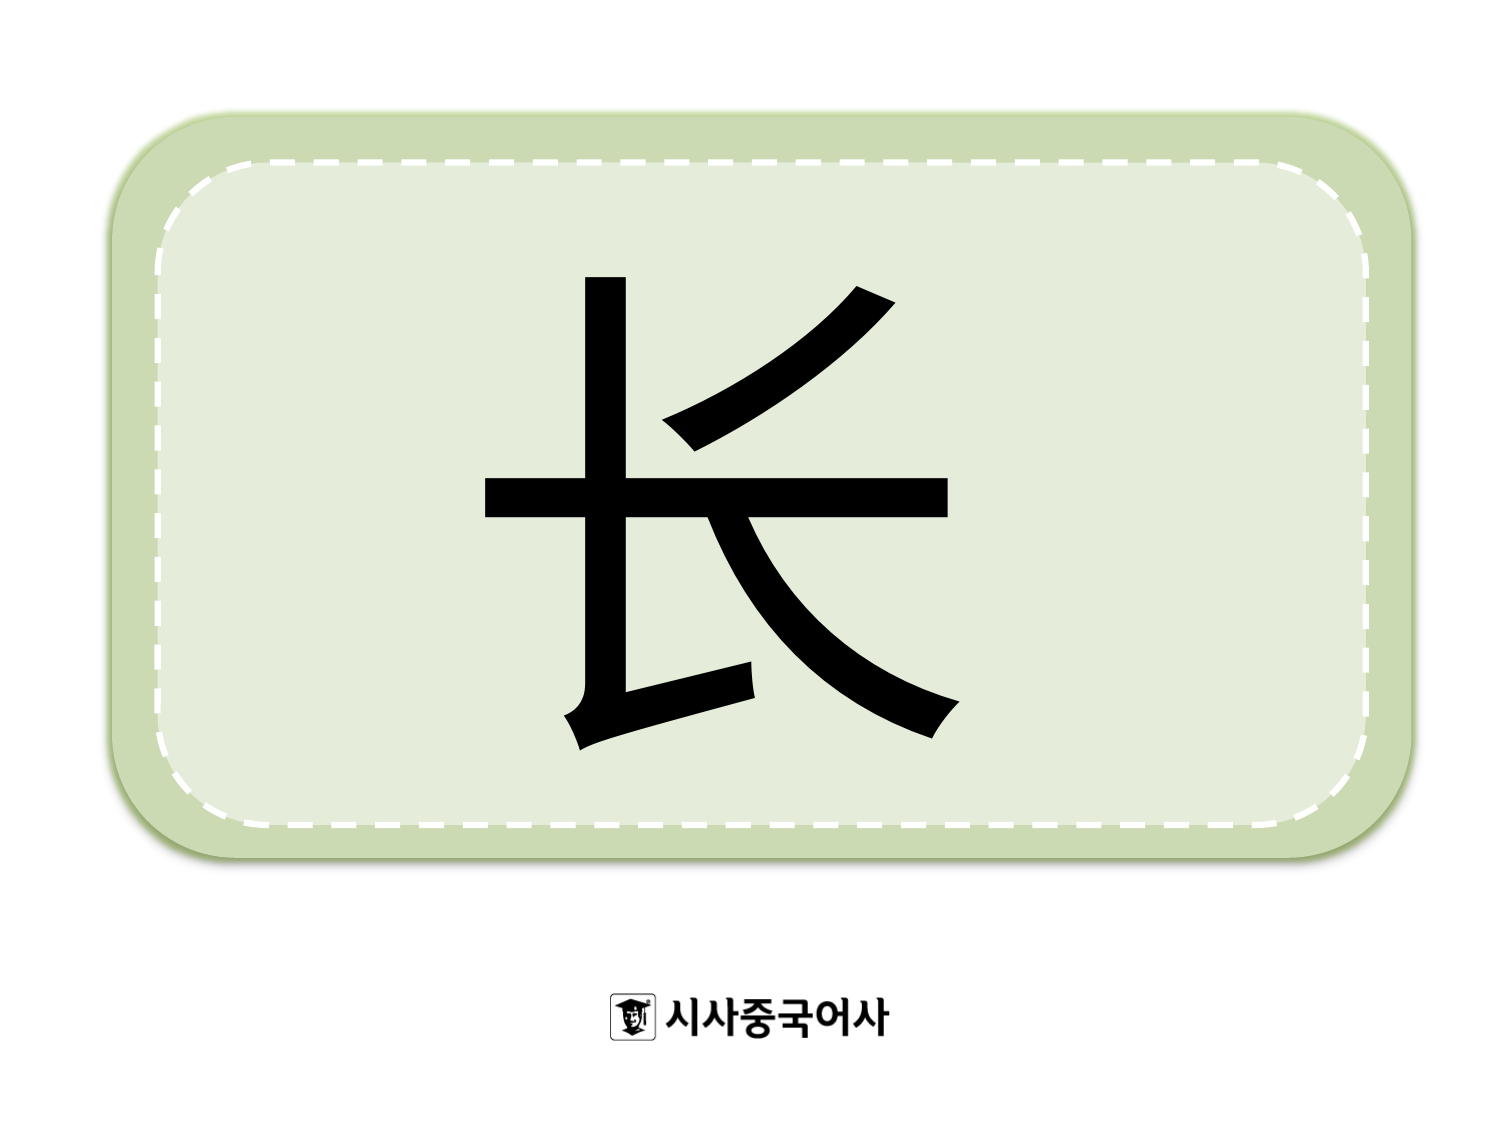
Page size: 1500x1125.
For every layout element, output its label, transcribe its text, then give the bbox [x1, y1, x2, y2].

text_box 长 [171, 172, 1380, 836]
picture [602, 987, 898, 1047]
text_box [162, 160, 1371, 824]
